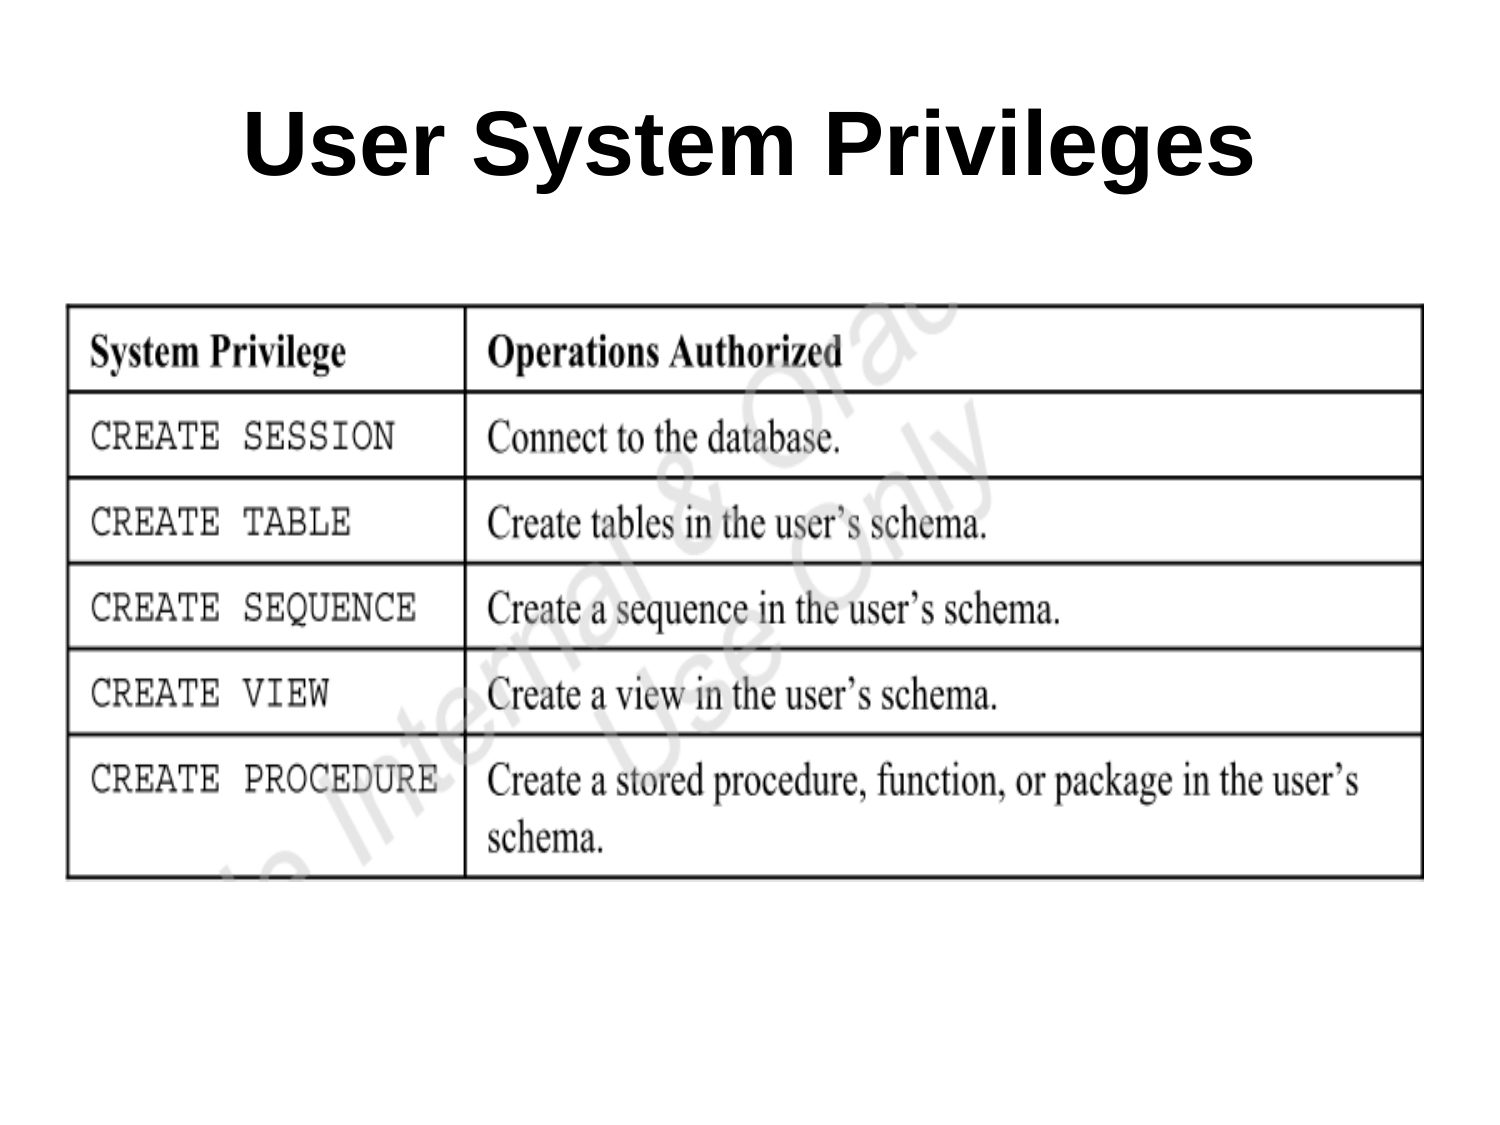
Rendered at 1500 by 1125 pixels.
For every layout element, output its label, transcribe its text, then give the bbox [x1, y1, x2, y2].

picture [64, 302, 1424, 882]
title User System Privileges [74, 44, 1426, 233]
